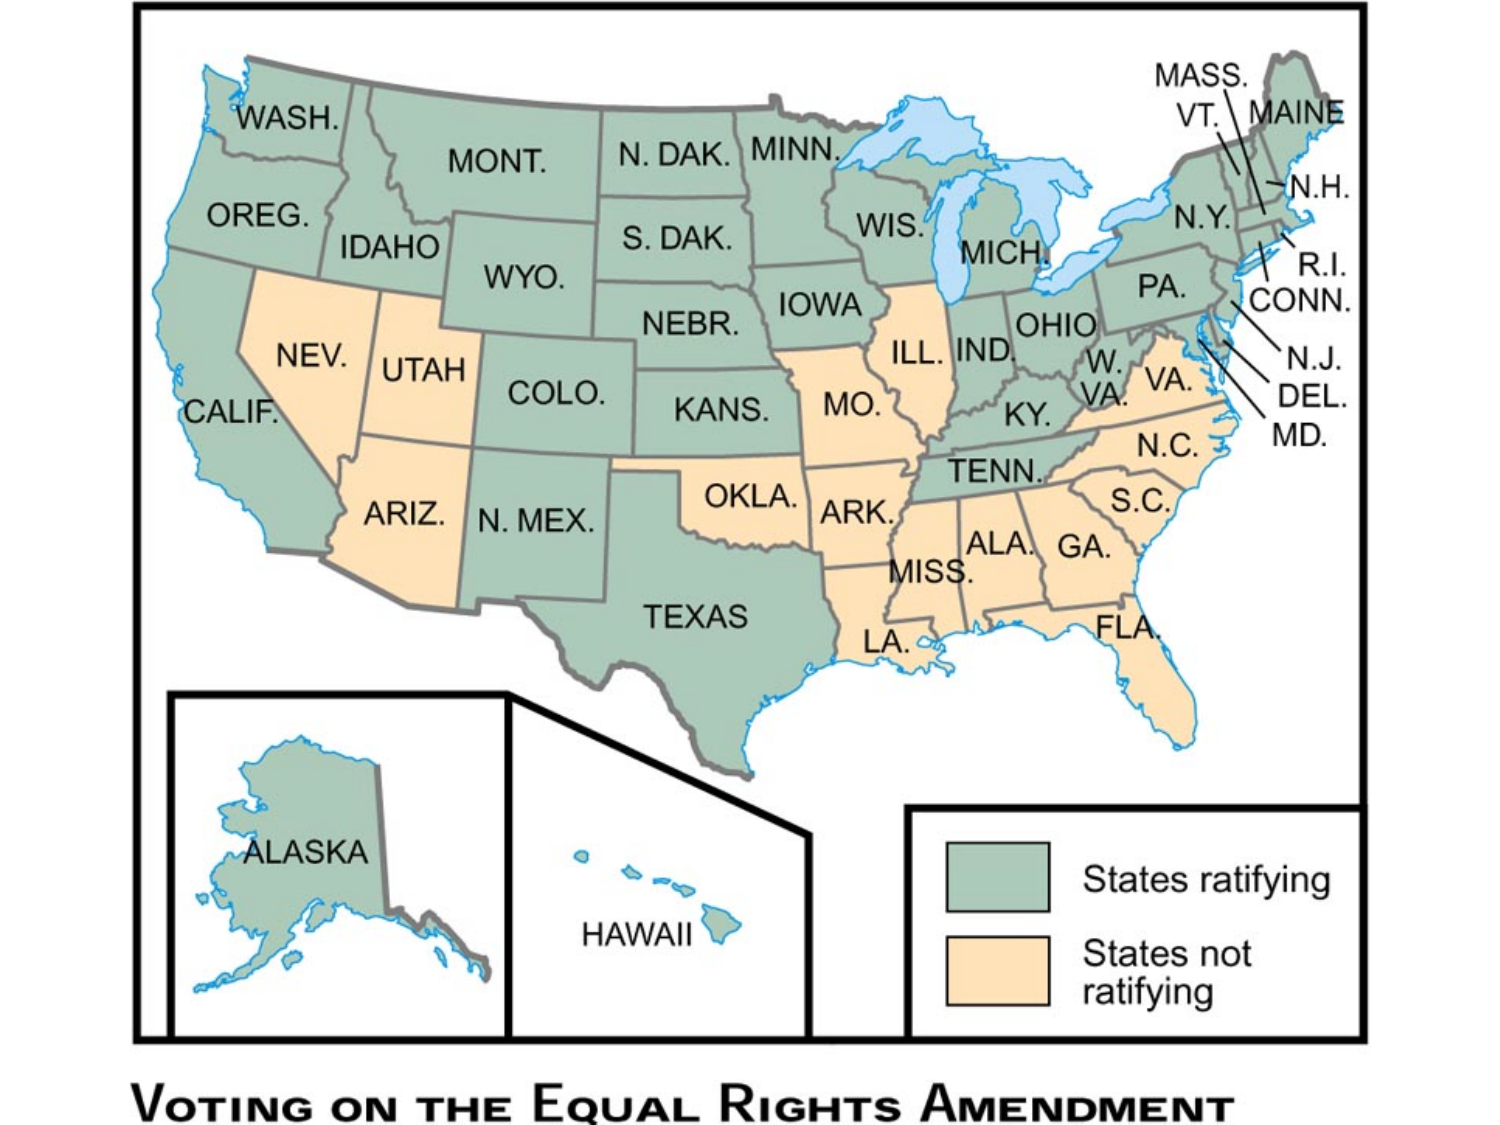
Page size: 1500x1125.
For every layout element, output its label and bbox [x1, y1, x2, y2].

picture [128, 0, 1371, 1125]
